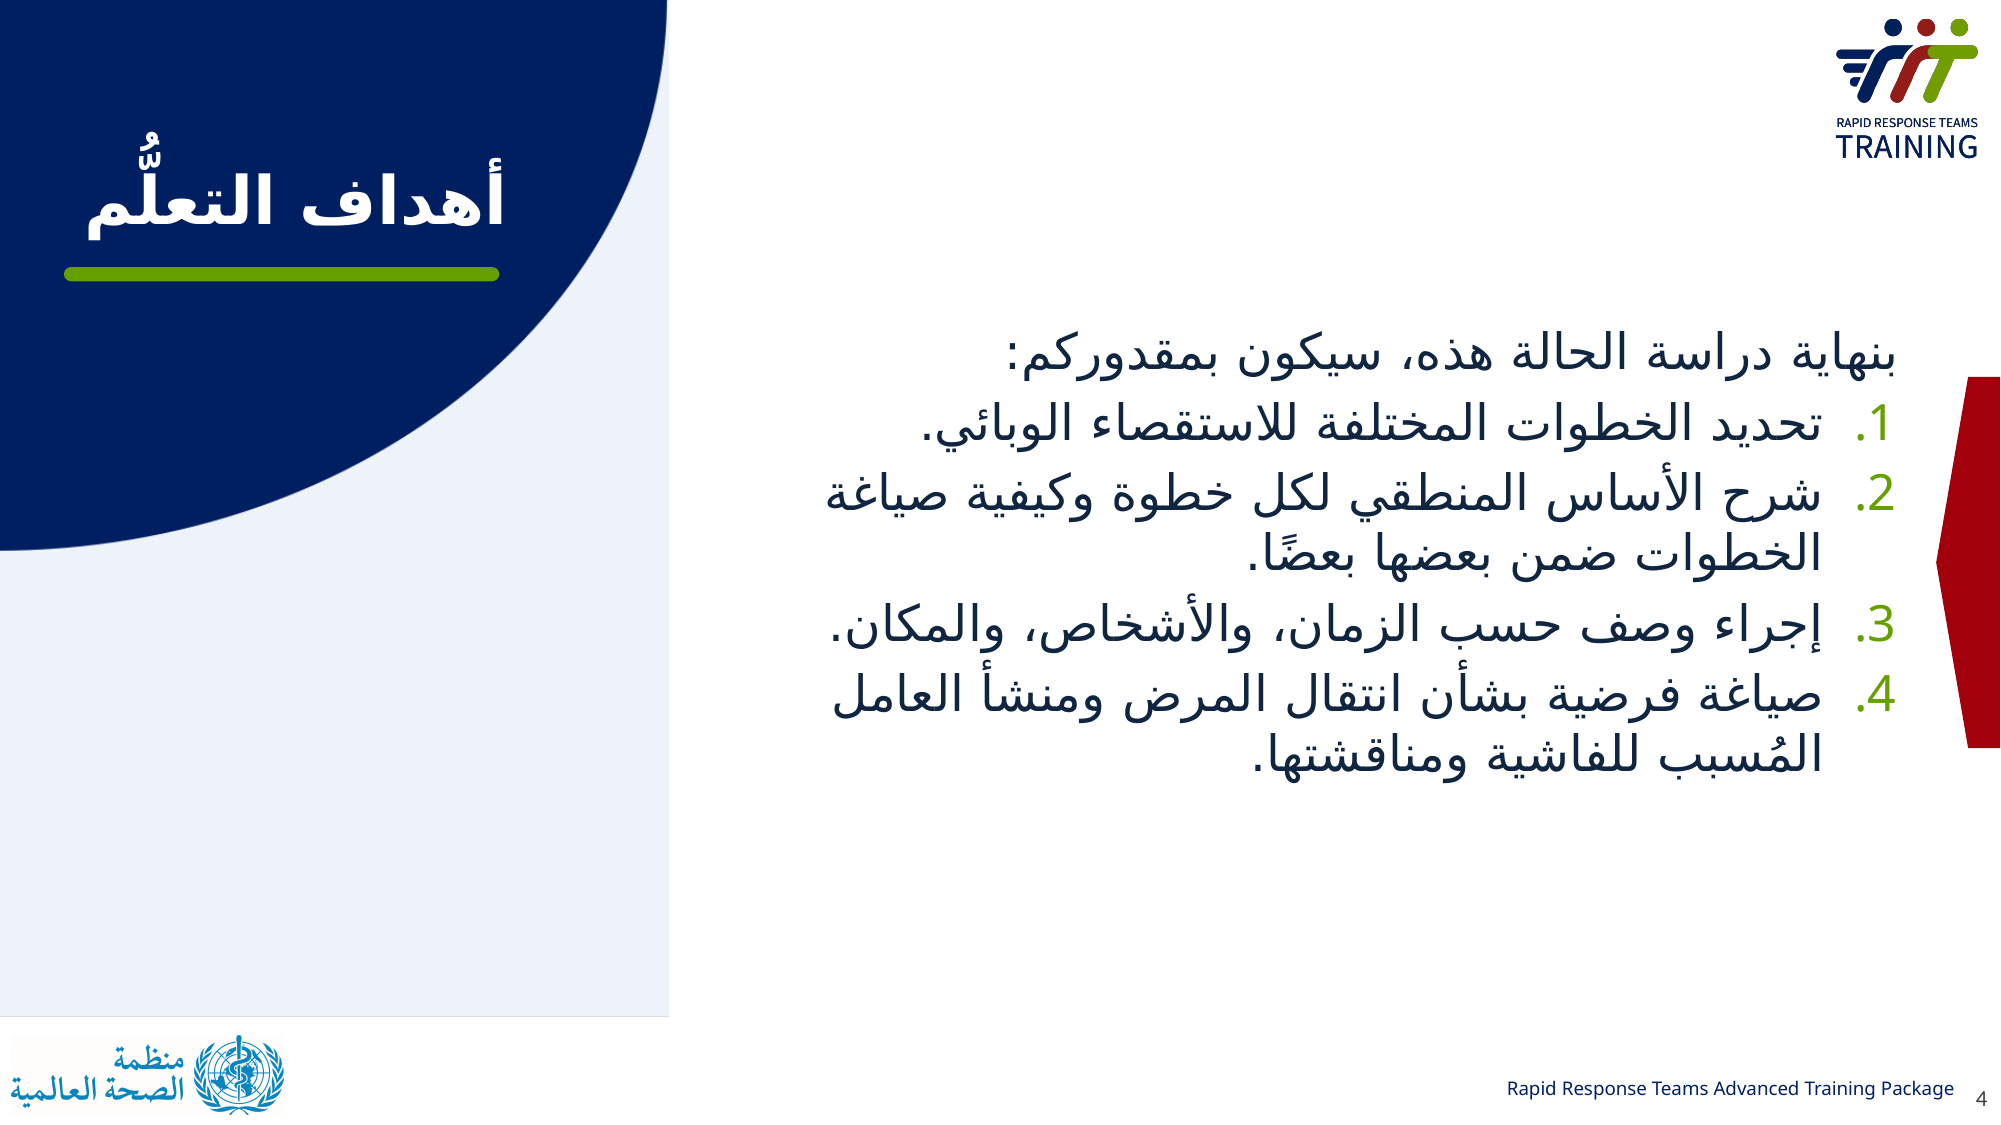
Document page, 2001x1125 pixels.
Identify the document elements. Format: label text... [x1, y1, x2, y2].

title أهداف التعلُّم [38, 108, 517, 298]
list بنهاية دراسة الحالة هذه، سيكون بمقدوركم: تحديد الخطوات المختلفة للاستقصاء الوبائي. شرح الأساس المنطقي لكل خطوة وكيفية صياغة الخطوات ضمن بعضها بعضًا. إجراء وصف حسب الزمان، والأشخاص، والمكان. صياغة فرضية بشأن انتقال المرض ومنشأ العامل المُسبب للفاشية ومناقشتها. [670, 95, 1908, 1007]
picture [11, 1035, 284, 1115]
picture [0, 0, 669, 1018]
picture [1835, 19, 1978, 167]
picture [241, 1050, 247, 1059]
